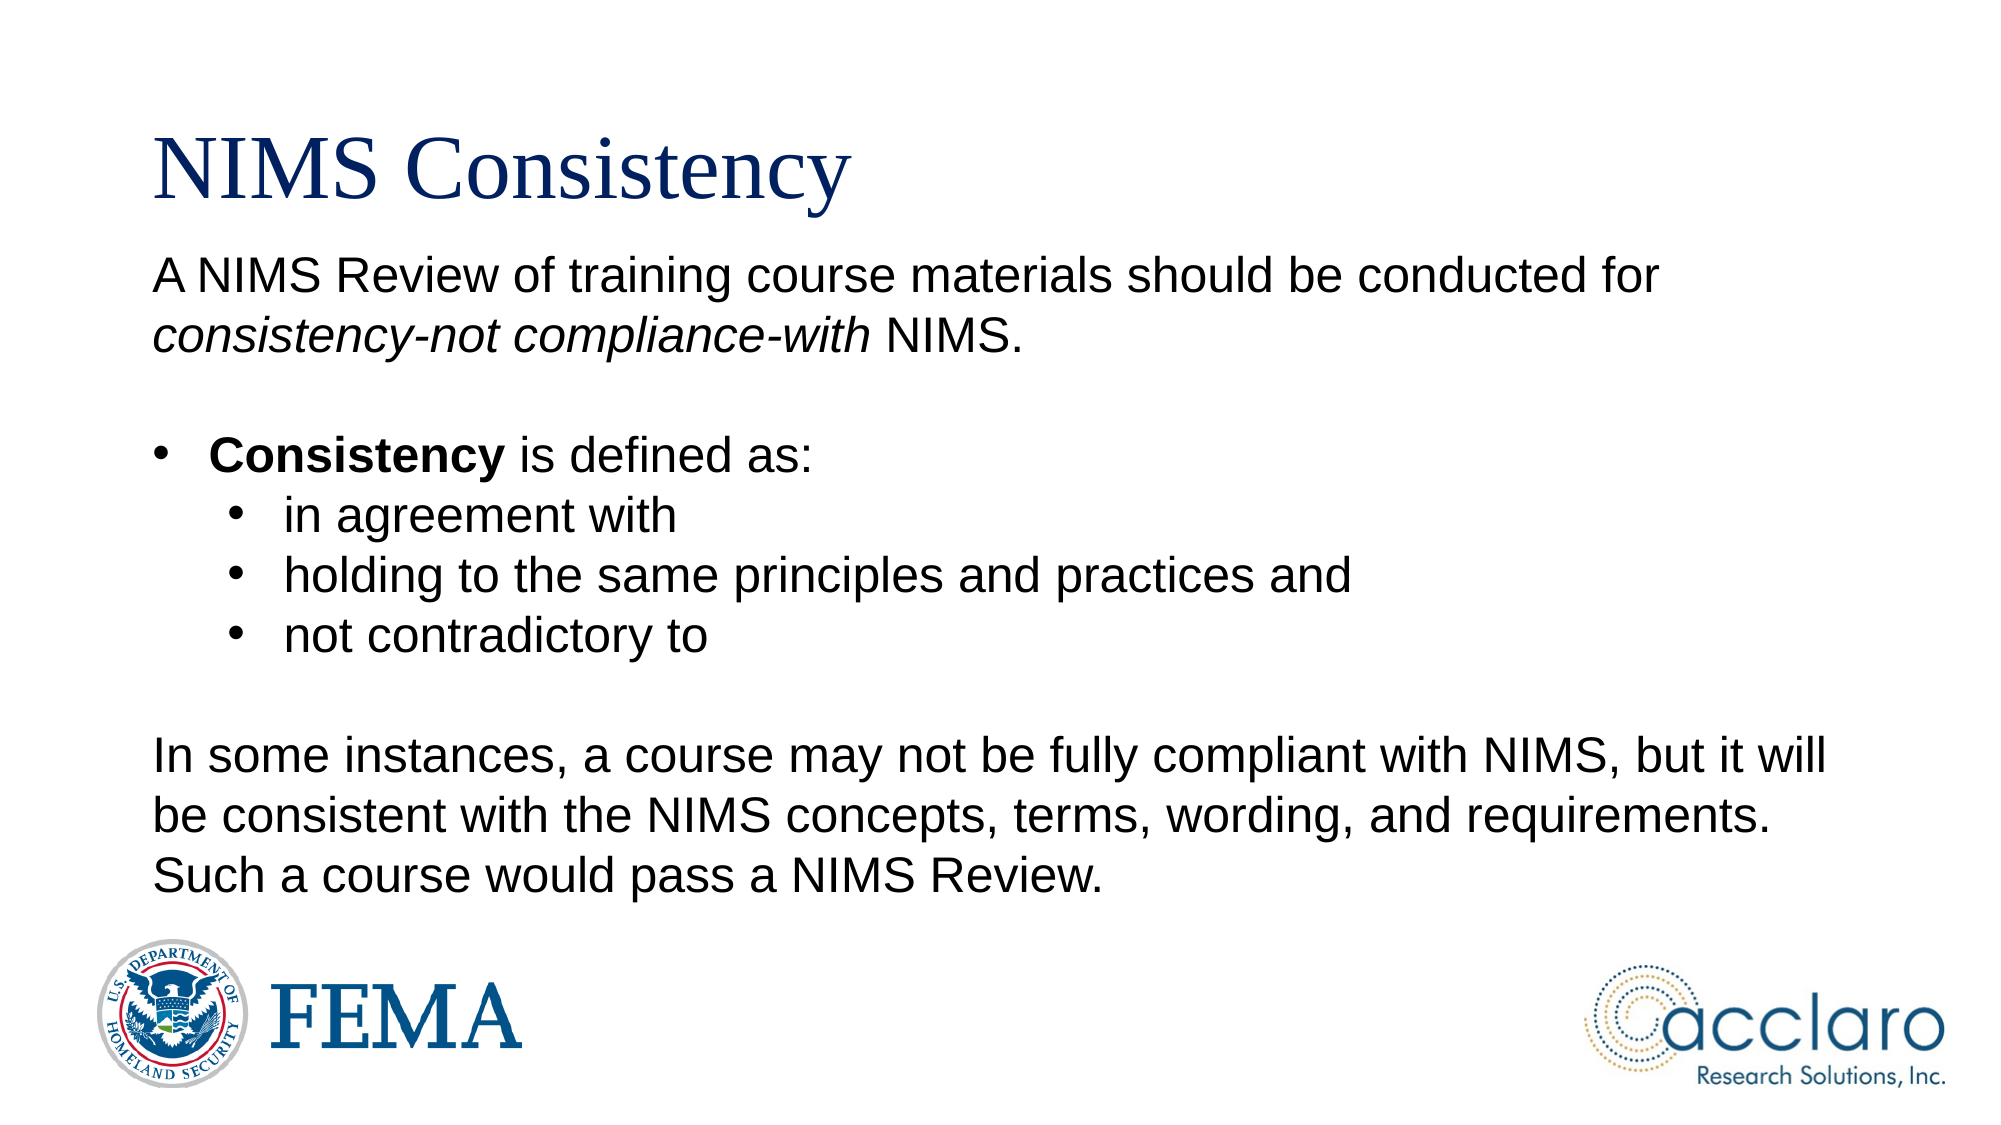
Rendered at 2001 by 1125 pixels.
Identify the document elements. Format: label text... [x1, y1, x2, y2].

picture [1584, 965, 1945, 1088]
text_box A NIMS Review of training course materials should be conducted for consistency-not compliance-with NIMS. Consistency is defined as: in agreement with holding to the same principles and practices and not contradictory to In some instances, a course may not be fully compliant with NIMS, but it will be consistent with the NIMS concepts, terms, wording, and requirements. Such a course would pass a NIMS Review. [137, 235, 1885, 910]
picture [97, 939, 522, 1088]
title NIMS Consistency [137, 59, 1863, 235]
